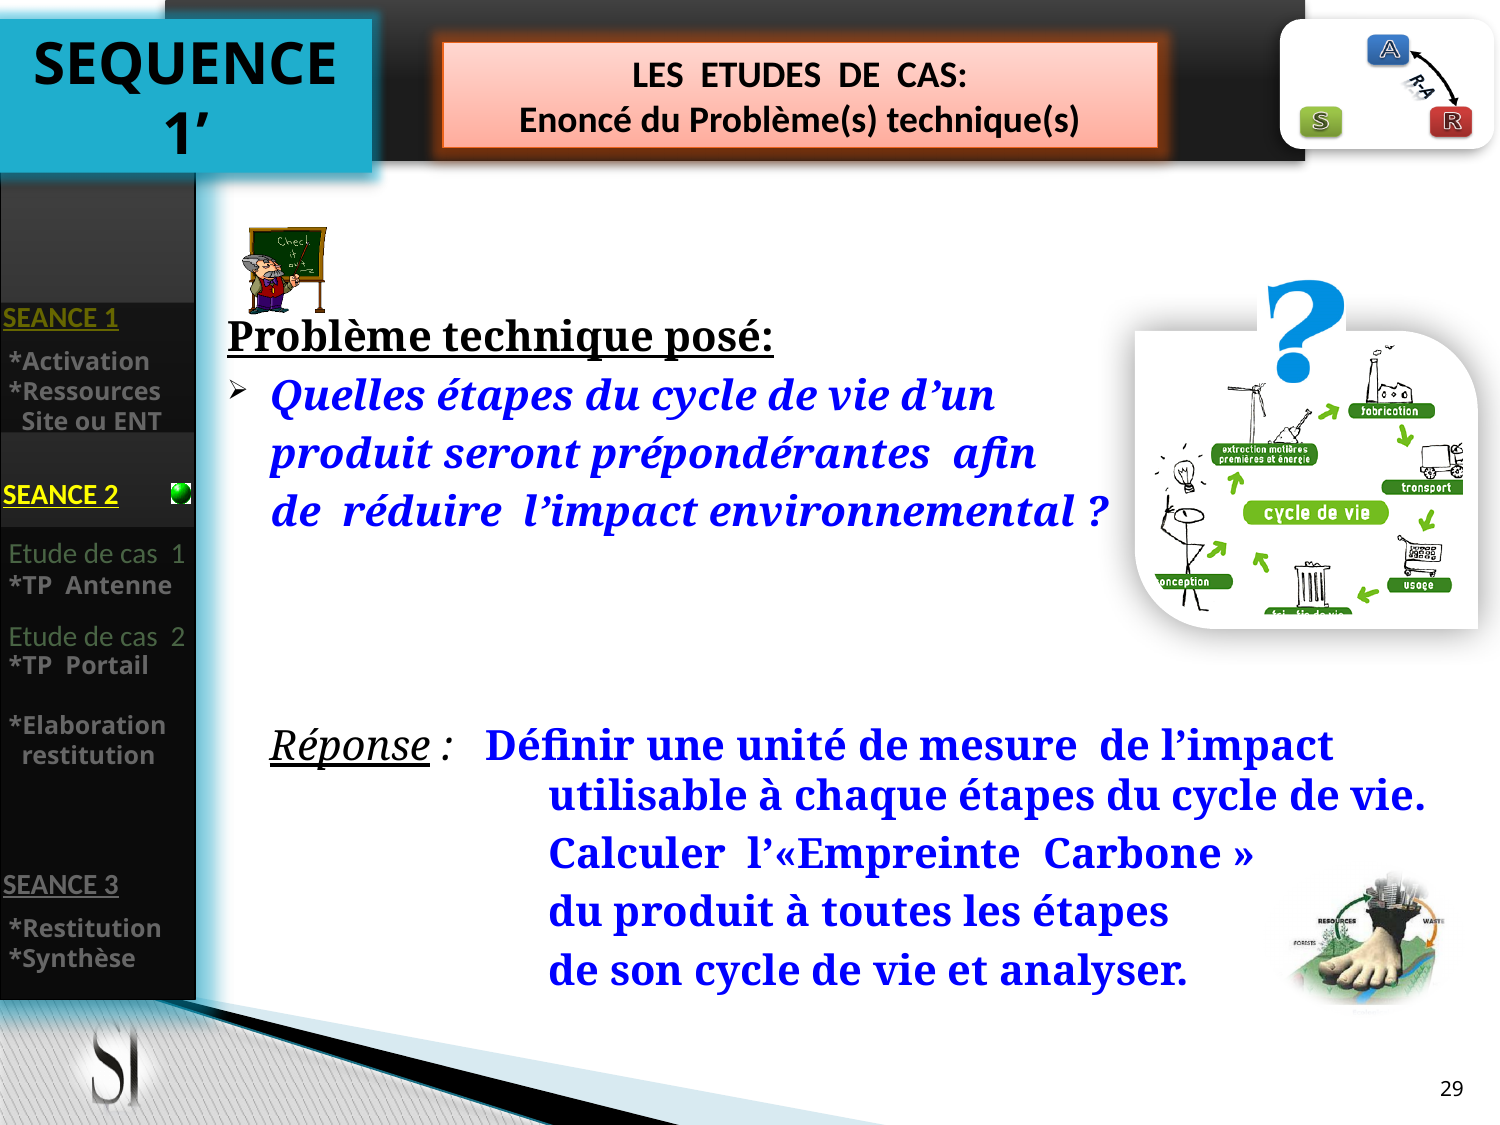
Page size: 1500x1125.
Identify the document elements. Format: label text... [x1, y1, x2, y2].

text_box LES ETUDES DE CAS: Enoncé du Problème(s) technique(s) [442, 42, 1158, 148]
picture [241, 219, 329, 315]
text_box [165, 0, 1306, 161]
text_box *Restitution *Synthèse [429, 27, 1175, 158]
picture [1257, 857, 1471, 1021]
picture [1141, 278, 1471, 622]
slide_number 29 [1418, 1051, 1479, 1112]
picture [1279, 18, 1495, 150]
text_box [0, 160, 219, 1012]
picture [170, 483, 191, 504]
list Problème technique posé: Quelles étapes du cycle de vie d’un produit seront prépondérantes afin de réduire l’impact environnemental ? Réponse : Définir une unité de mesure de l’impact utilisable à chaque étapes du cycle de vie. Calculer l’«Empreinte Carbone » du produit à toutes les étapes de son cycle de vie et analyser. [224, 302, 1500, 657]
text_box SEQUENCE 1’ [0, 19, 372, 173]
picture [52, 1012, 178, 1125]
